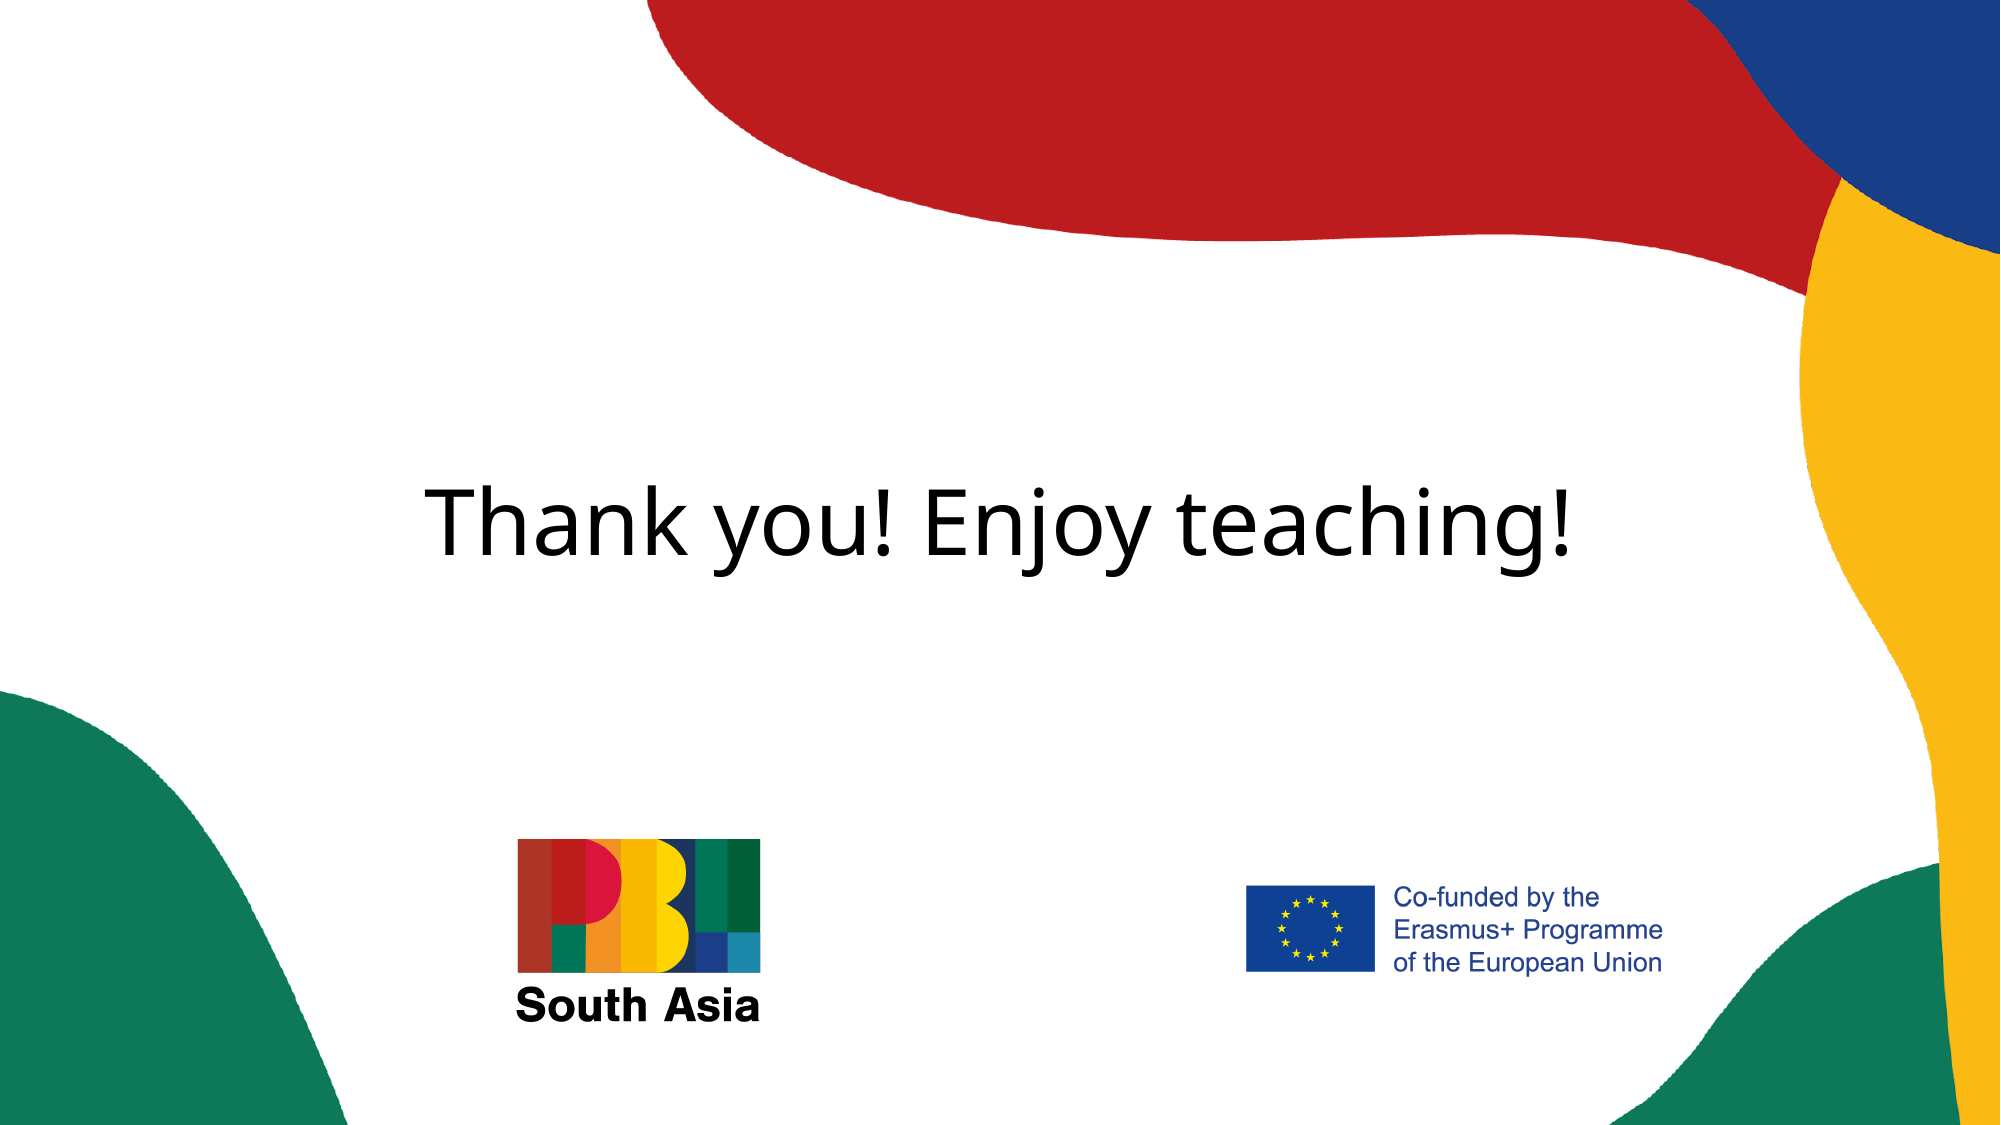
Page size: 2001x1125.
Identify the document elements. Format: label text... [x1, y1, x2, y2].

title Thank you! Enjoy teaching! [137, 361, 1863, 690]
picture [0, 0, 2000, 1125]
